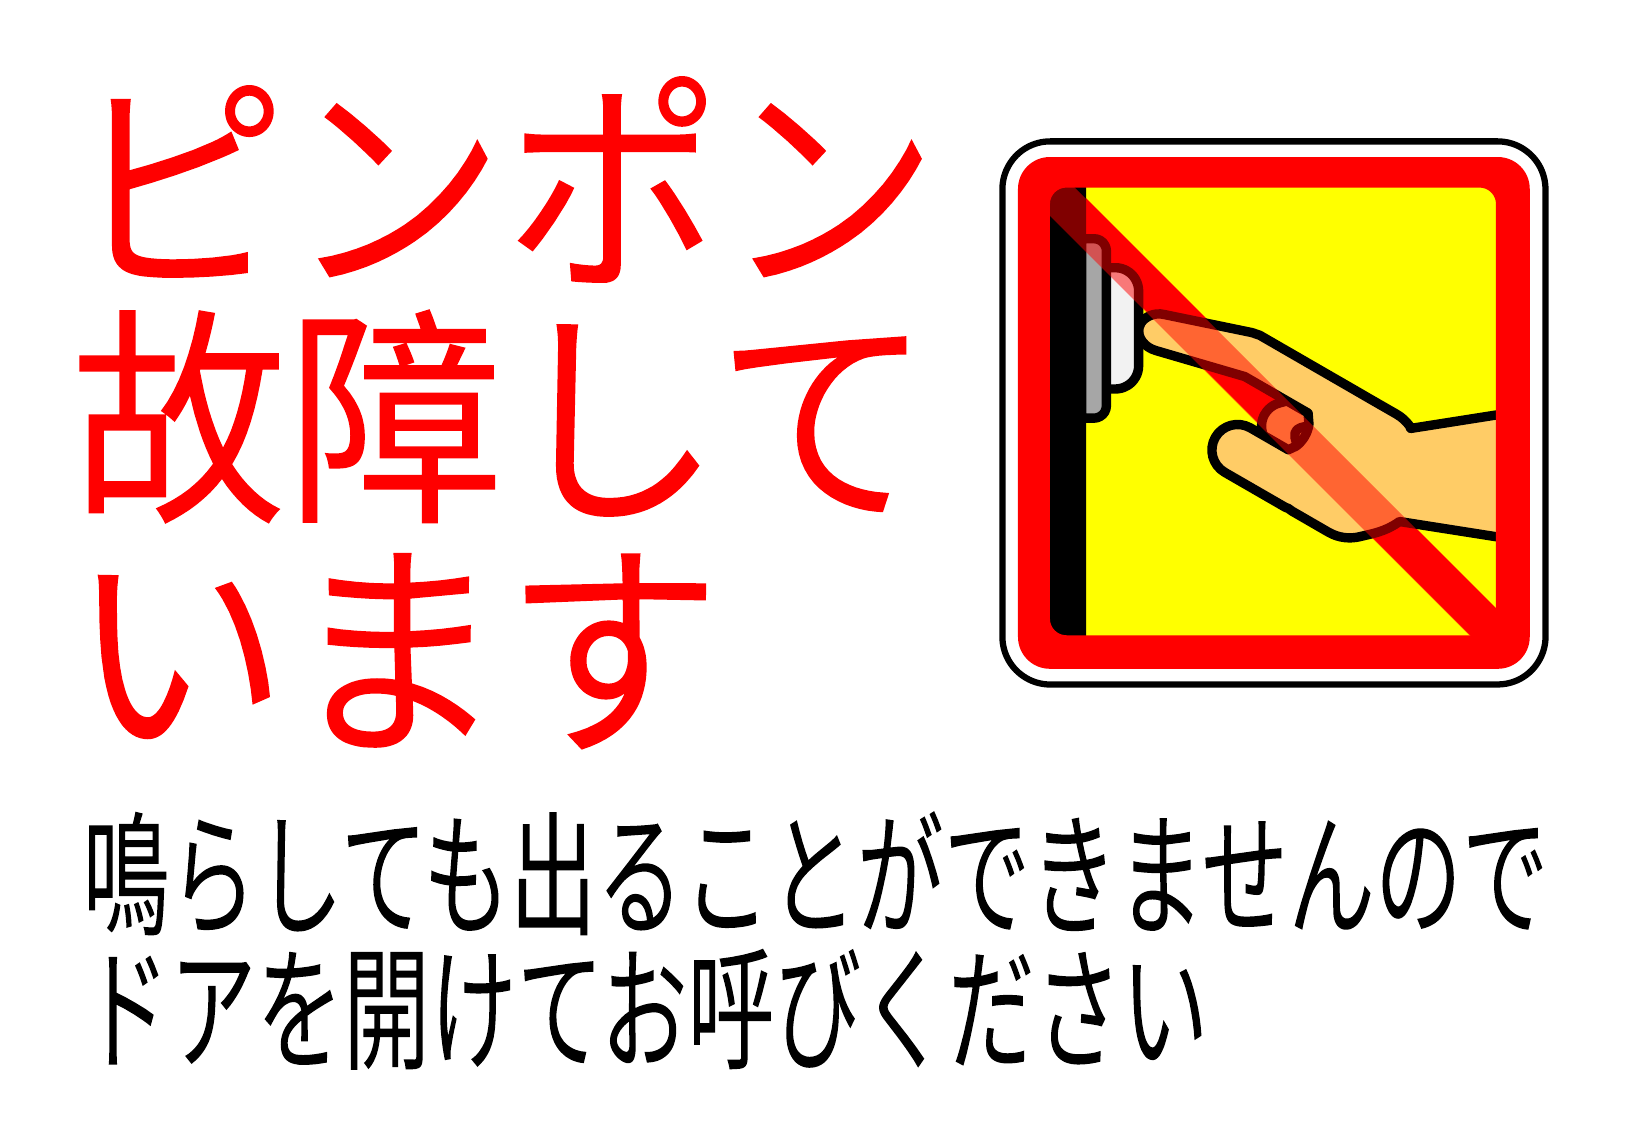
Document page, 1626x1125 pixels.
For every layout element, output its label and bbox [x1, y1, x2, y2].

text_box [1002, 141, 1546, 685]
